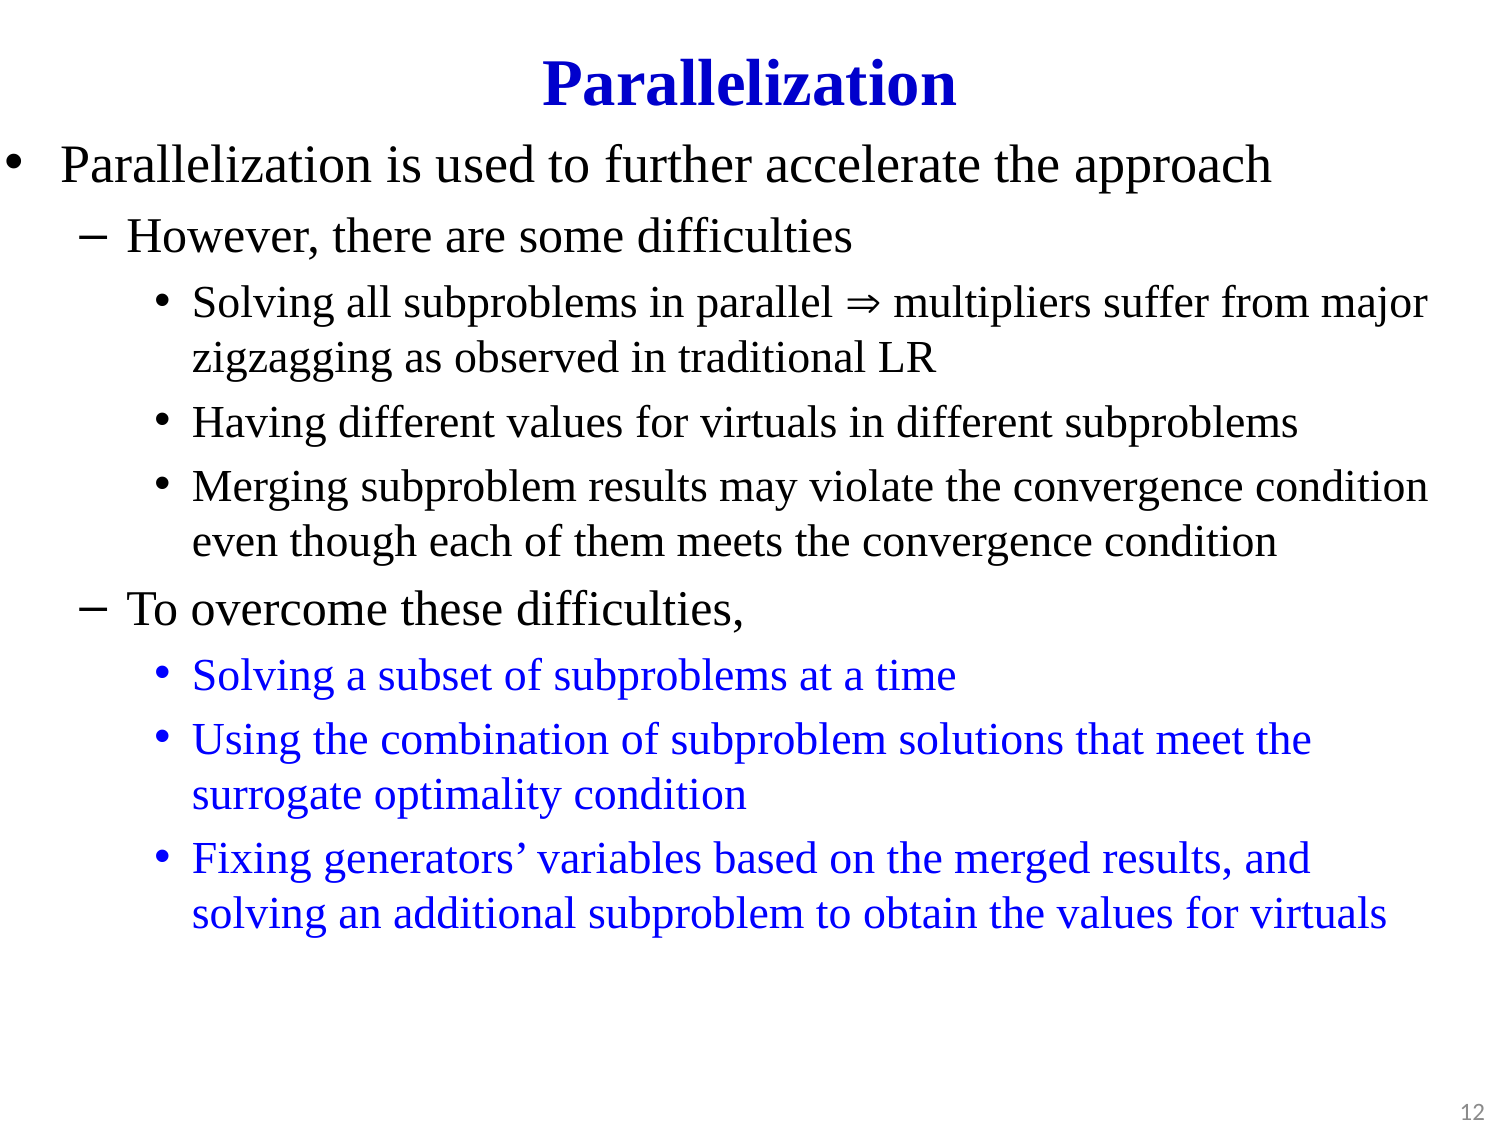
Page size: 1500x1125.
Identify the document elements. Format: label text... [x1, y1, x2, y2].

list Parallelization is used to further accelerate the approach However, there are some difficulties Solving all subproblems in parallel  multipliers suffer from major zigzagging as observed in traditional LR Having different values for virtuals in different subproblems Merging subproblem results may violate the convergence condition even though each of them meets the convergence condition To overcome these difficulties, Solving a subset of subproblems at a time Using the combination of subproblem solutions that meet the surrogate optimality condition Fixing generators’ variables based on the merged results, and solving an additional subproblem to obtain the values for virtuals [0, 120, 1469, 1111]
slide_number 12 [1149, 1095, 1500, 1125]
title Parallelization [0, 28, 1500, 129]
